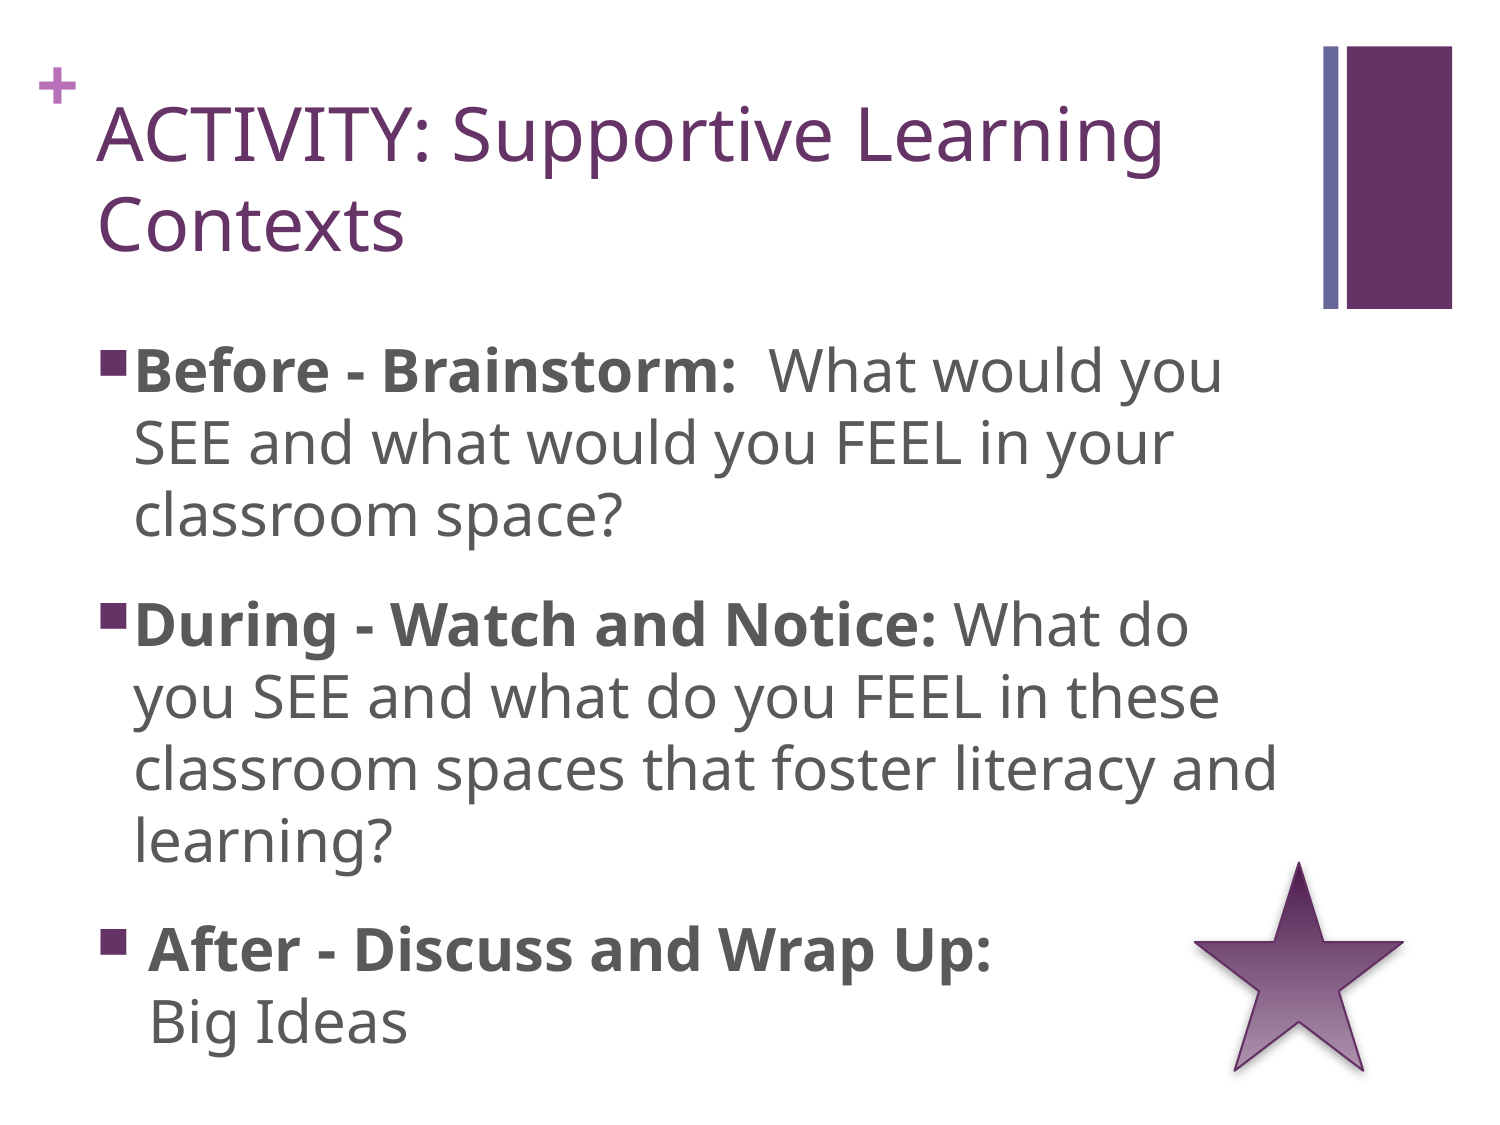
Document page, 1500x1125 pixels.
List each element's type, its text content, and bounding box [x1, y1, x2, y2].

list Before - Brainstorm: What would you SEE and what would you FEEL in your classroom space? During - Watch and Notice: What do you SEE and what do you FEEL in these classroom spaces that foster literacy and learning? After - Discuss and Wrap Up: Big Ideas [81, 324, 1322, 1071]
text_box [1193, 861, 1405, 1072]
title ACTIVITY: Supportive Learning Contexts [81, 79, 1322, 263]
